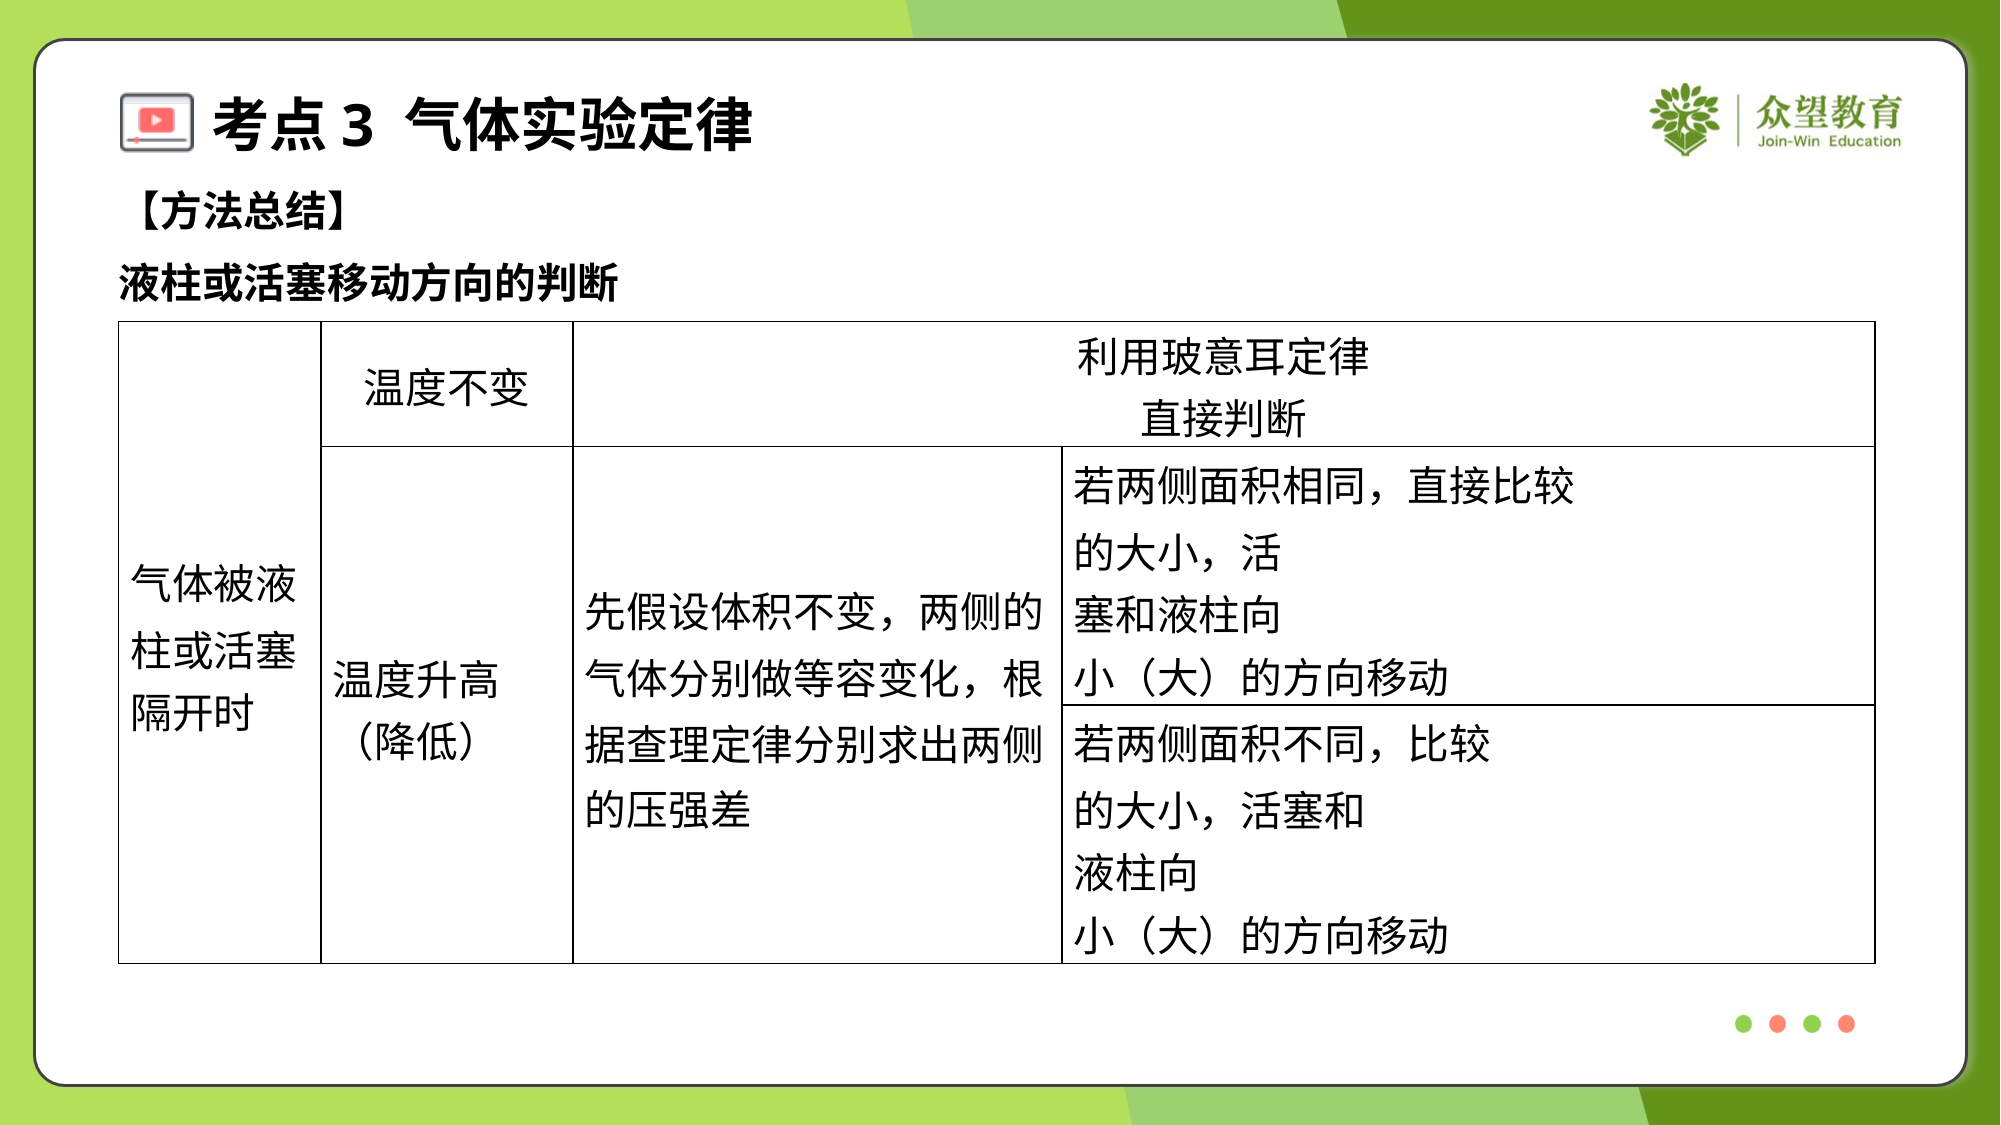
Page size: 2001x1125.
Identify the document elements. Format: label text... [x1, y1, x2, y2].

picture [0, 0, 2000, 1125]
text_box 【方法总结】 液柱或活塞移动方向的判断 [118, 159, 1883, 300]
